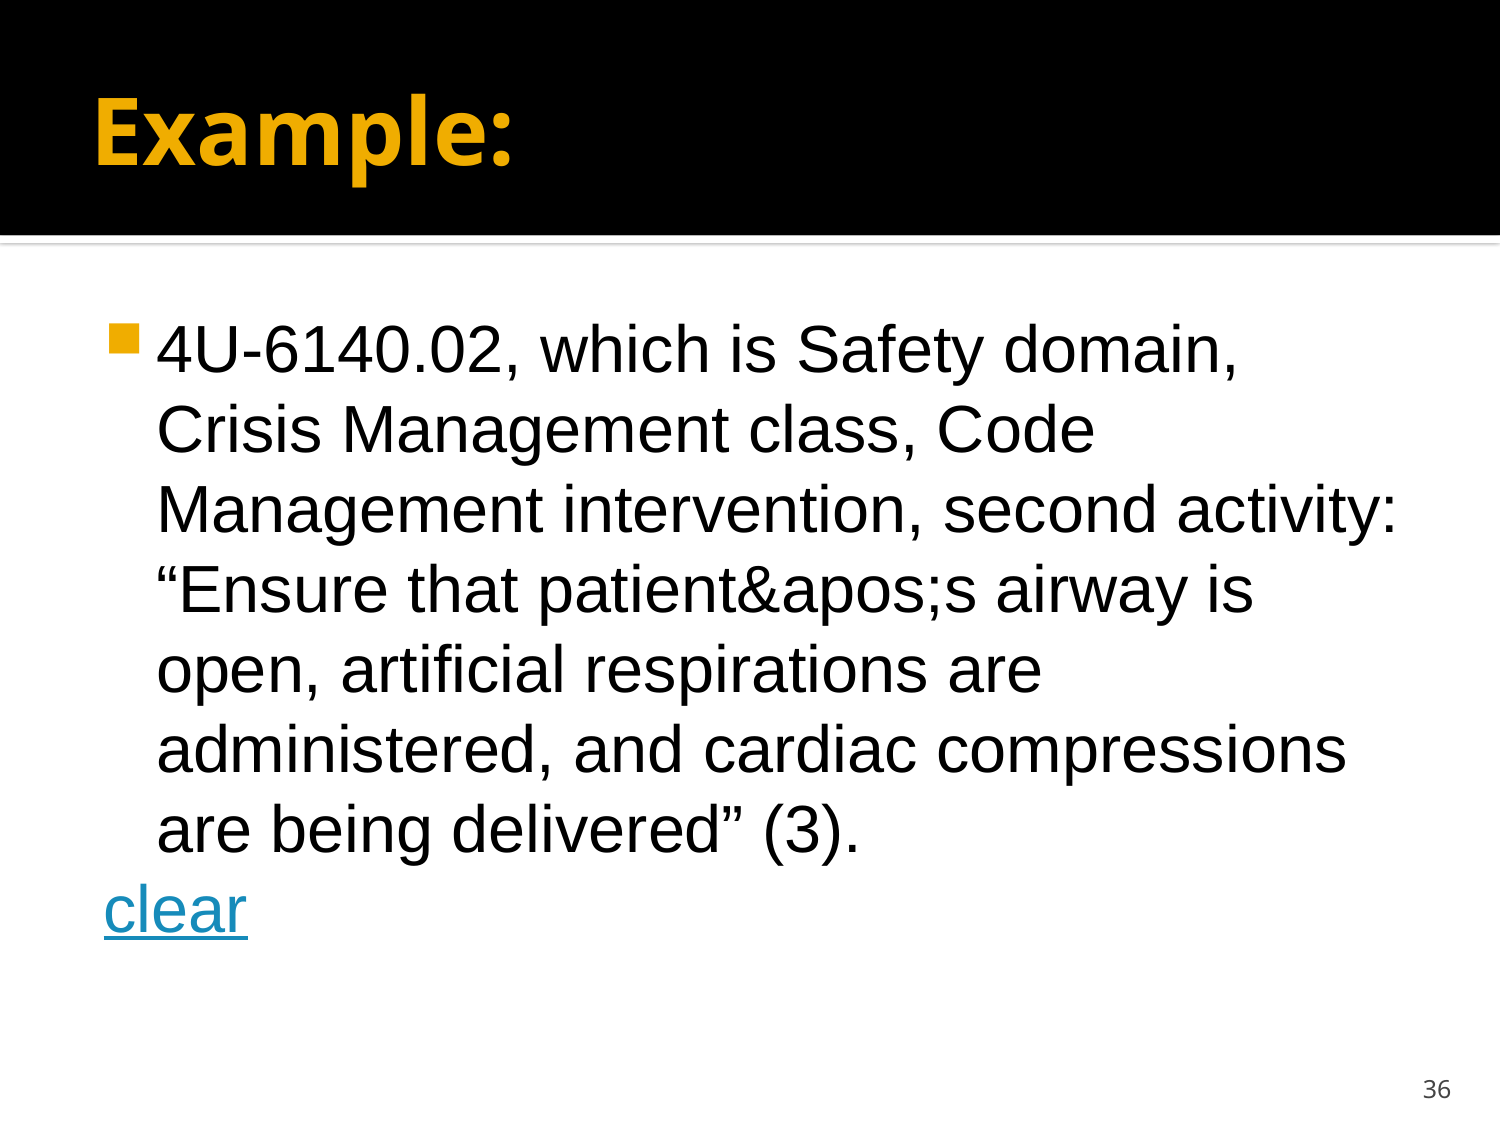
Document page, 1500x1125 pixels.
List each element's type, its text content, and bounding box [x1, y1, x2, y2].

title Example: [75, 25, 1425, 231]
list 4U-6140.02, which is Safety domain, Crisis Management class, Code Management intervention, second activity: “Ensure that patient&apos;s airway is open, artificial respirations are administered, and cardiac compressions are being delivered” (3). clear [75, 291, 1425, 1050]
slide_number 36 [1345, 1062, 1467, 1108]
